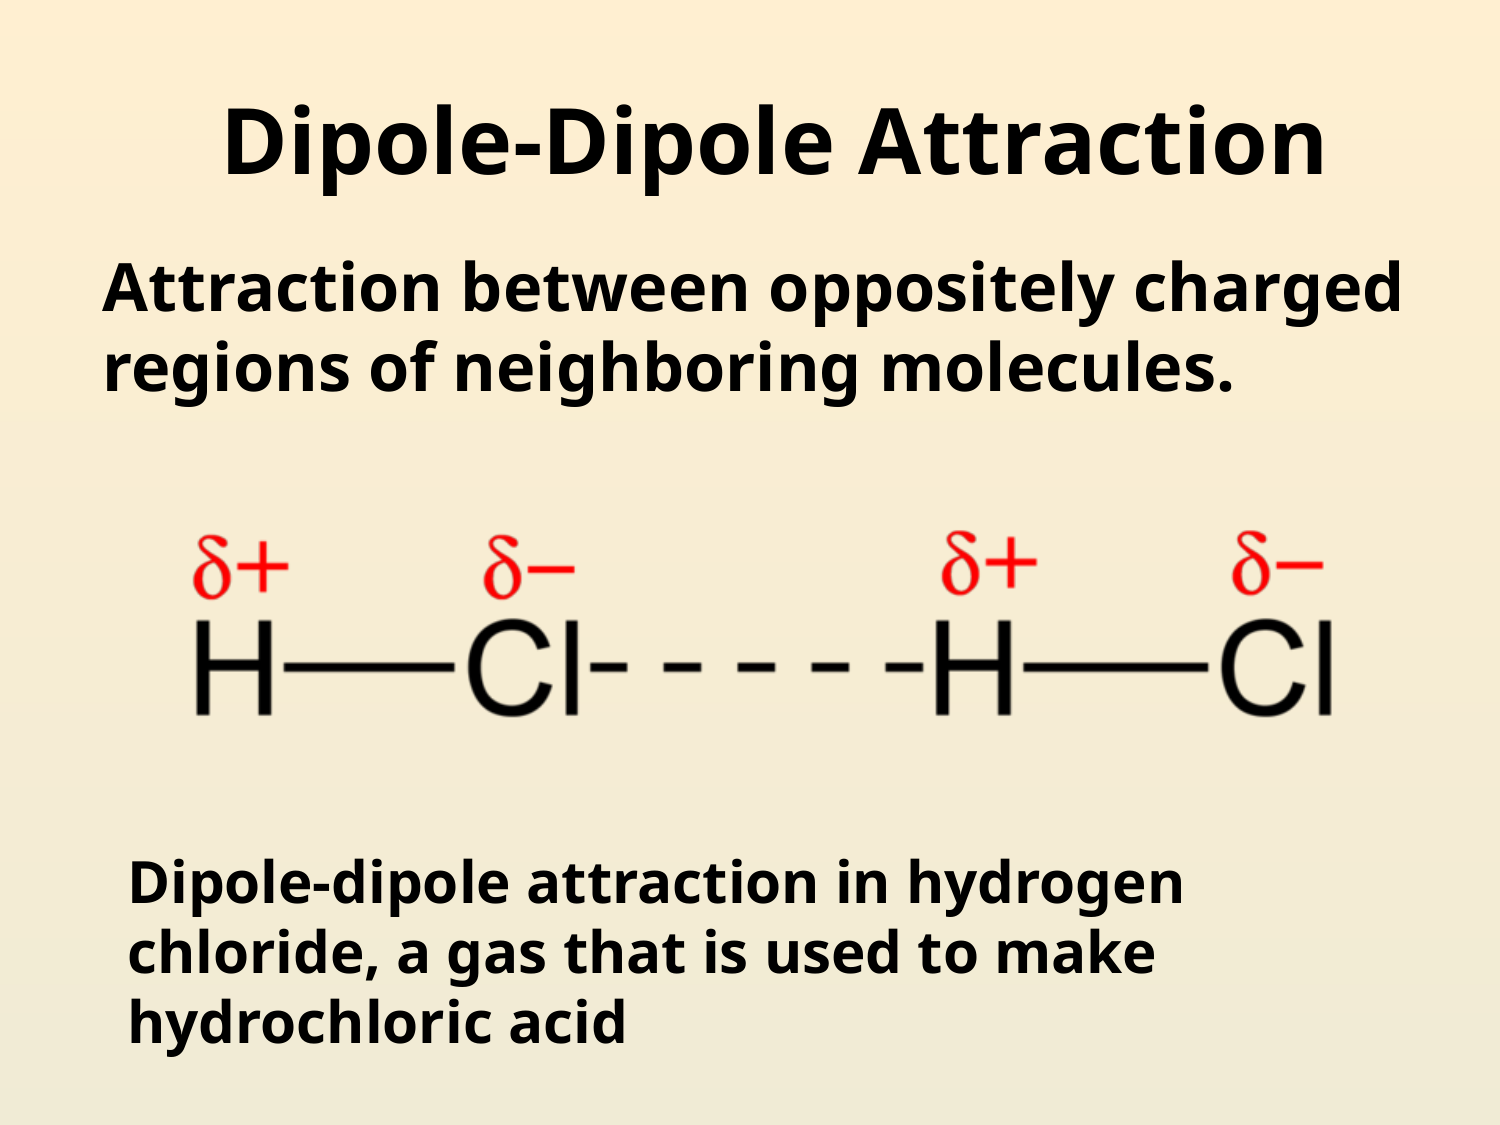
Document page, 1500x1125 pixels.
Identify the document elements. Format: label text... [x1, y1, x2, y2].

text_box Attraction between oppositely charged regions of neighboring molecules. [87, 237, 1428, 413]
text_box Dipole-dipole attraction in hydrogen chloride, a gas that is used to make hydrochloric acid [112, 837, 1463, 1063]
title Dipole-Dipole Attraction [162, 37, 1388, 237]
picture [137, 474, 1388, 774]
